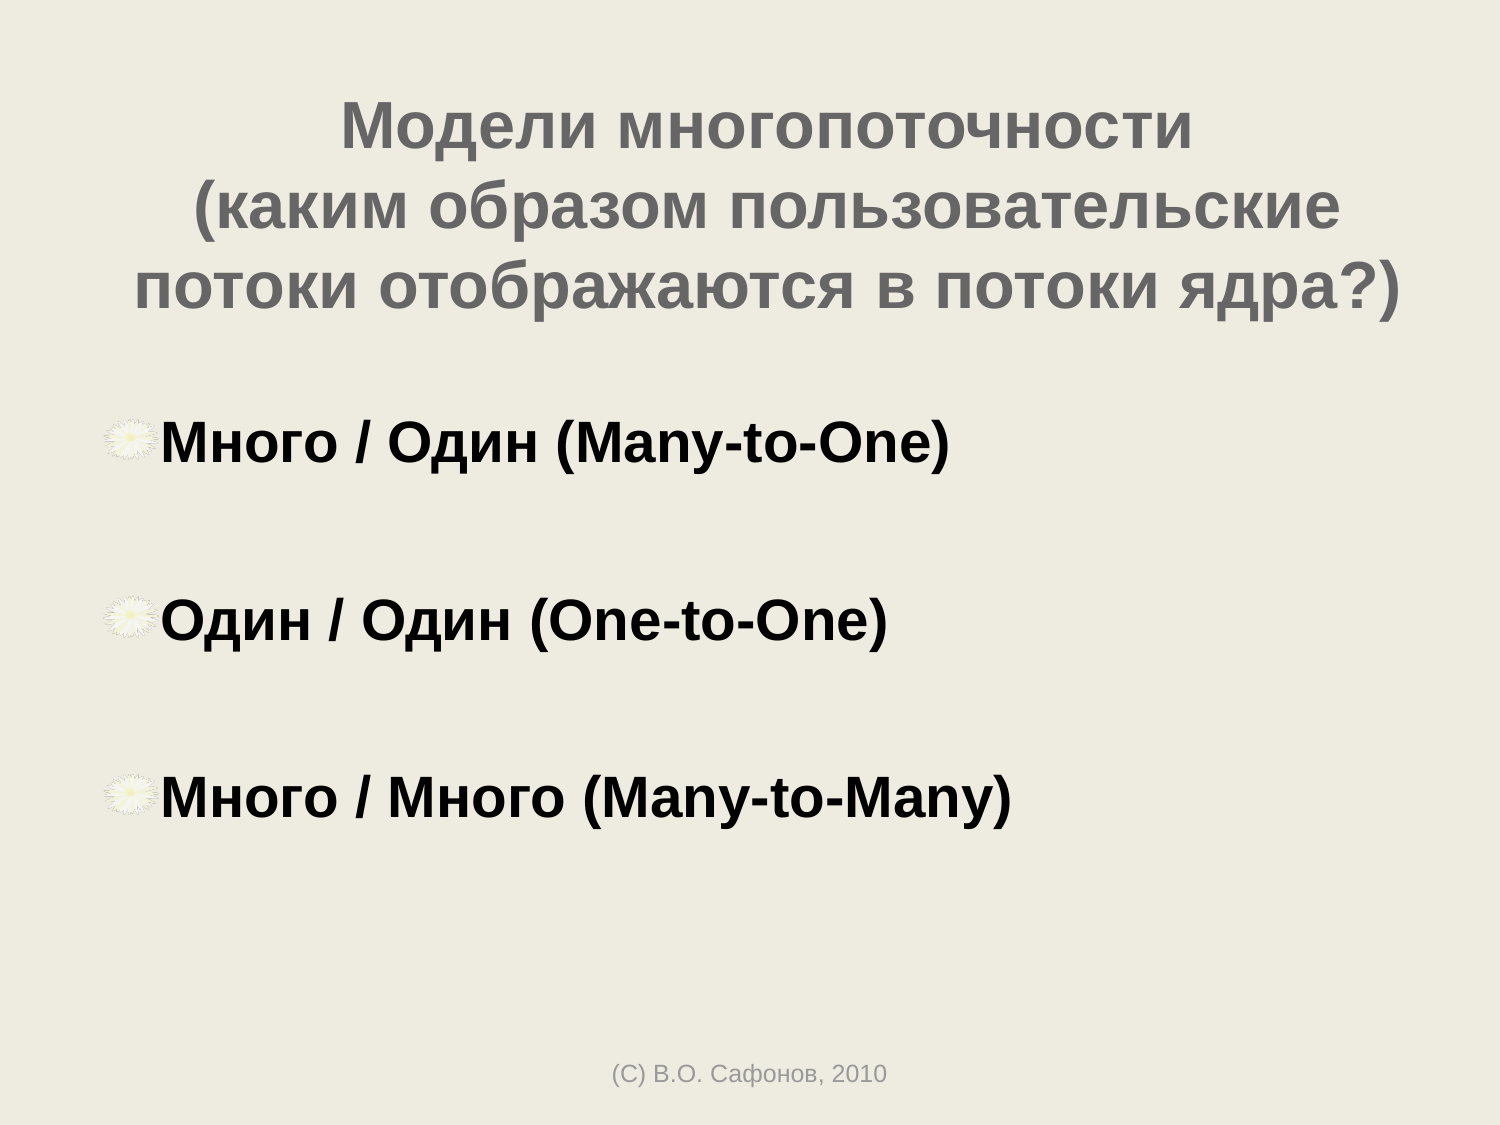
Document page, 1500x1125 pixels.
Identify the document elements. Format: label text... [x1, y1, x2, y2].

list Много / Один (Many-to-One) Один / Один (One-to-One) Много / Много (Many-to-Many) [88, 397, 1387, 943]
picture [103, 596, 159, 638]
footer (C) В.О. Сафонов, 2010 [512, 1042, 988, 1103]
title Модели многопоточности (каким образом пользовательские потоки отображаются в потоки ядра?) [76, 54, 1460, 349]
picture [103, 419, 159, 460]
picture [103, 774, 159, 815]
